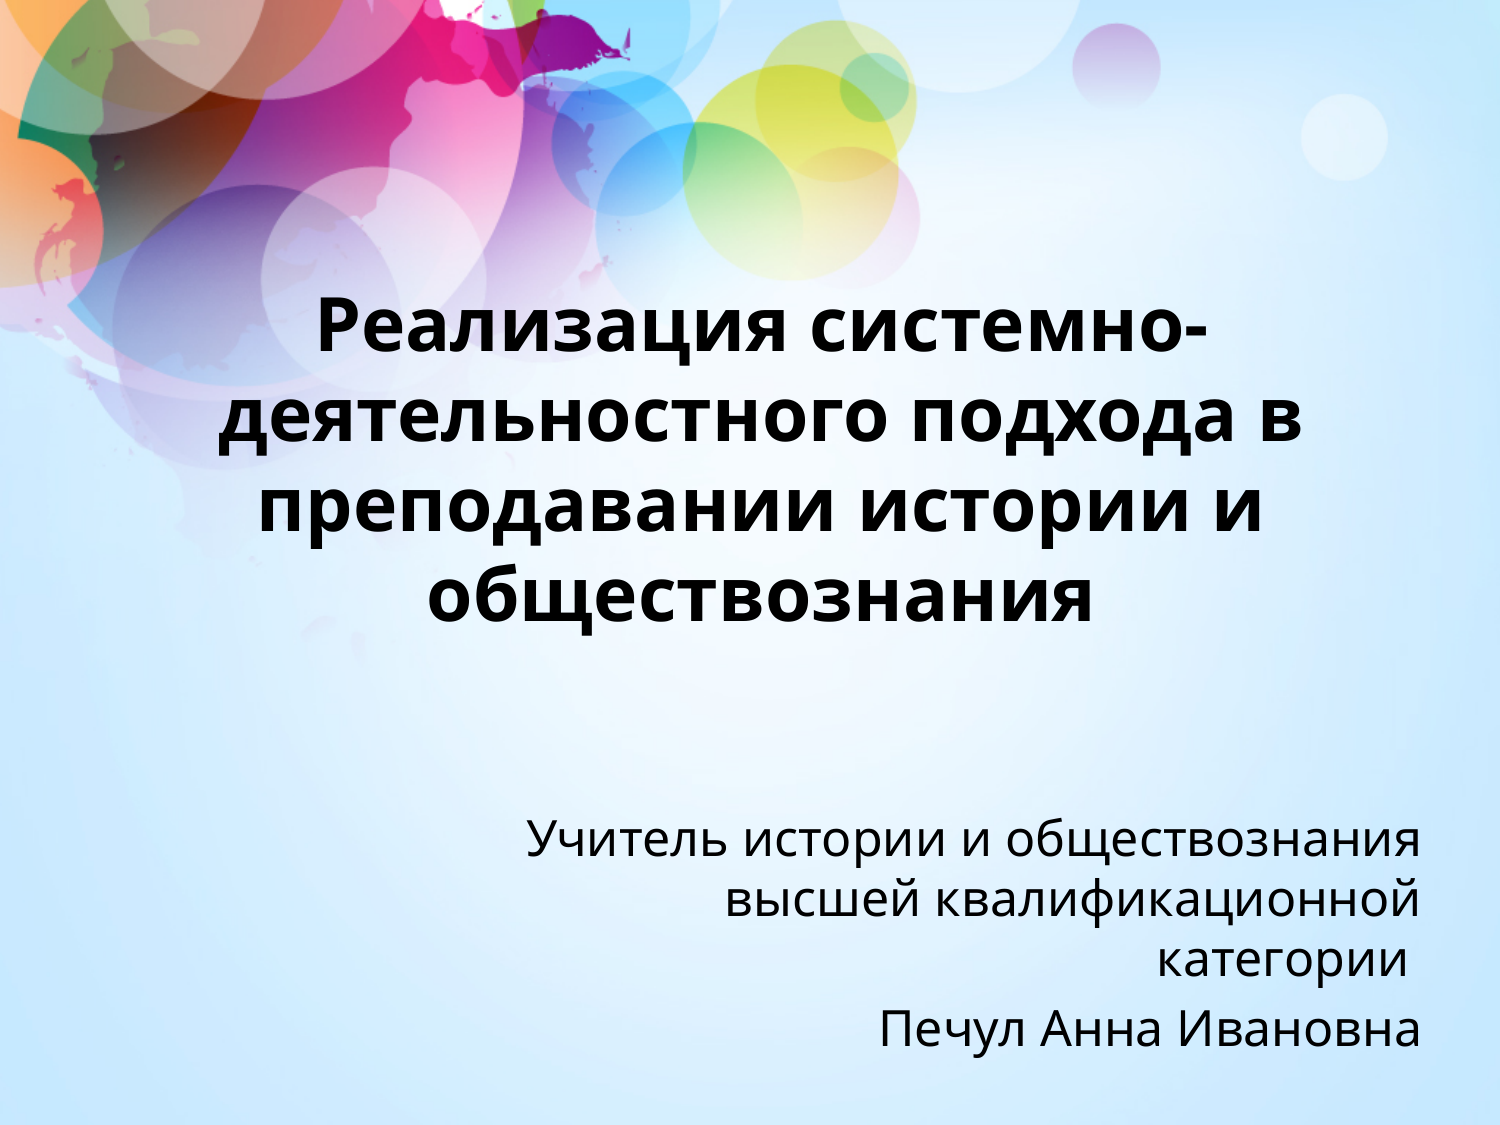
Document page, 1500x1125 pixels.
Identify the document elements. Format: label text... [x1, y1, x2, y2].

title Реализация системно-деятельностного подхода в преподавании истории и обществознания [64, 255, 1459, 658]
subtitle Учитель истории и обществознания высшей квалификационной категории Печул Анна Ивановна [489, 798, 1438, 1051]
picture [0, 0, 1500, 1125]
